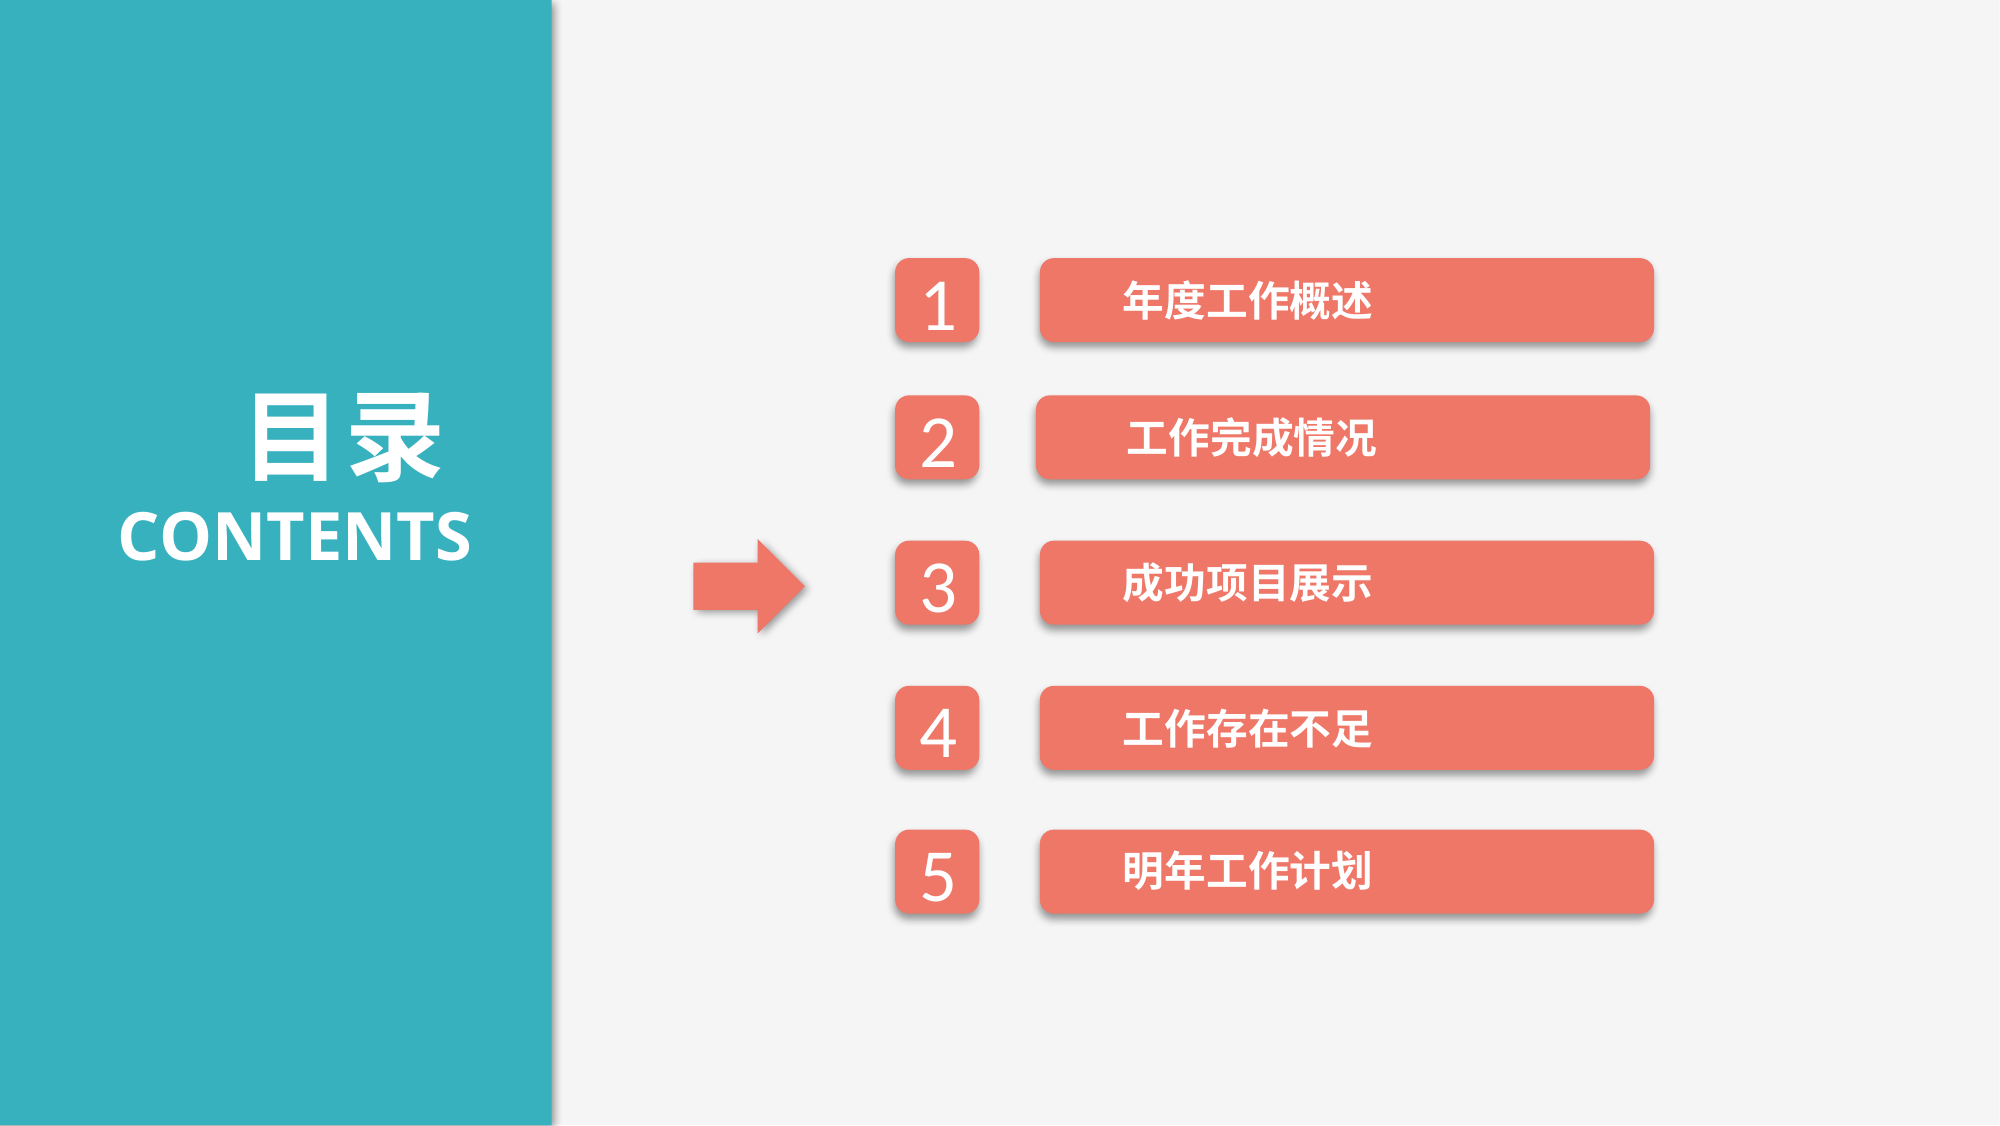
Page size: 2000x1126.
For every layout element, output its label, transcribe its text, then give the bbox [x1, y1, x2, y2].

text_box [1039, 540, 1655, 625]
text_box 1 [892, 255, 982, 345]
text_box 4 [892, 683, 982, 772]
text_box 2 [892, 393, 982, 482]
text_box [1039, 685, 1655, 770]
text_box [1035, 395, 1651, 480]
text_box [1039, 829, 1655, 914]
text_box 3 [892, 538, 982, 627]
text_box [1039, 257, 1655, 343]
text_box [0, 0, 552, 1126]
text_box 5 [893, 827, 982, 916]
text_box 目录 CONTENTS [31, 364, 493, 584]
text_box [691, 537, 807, 636]
